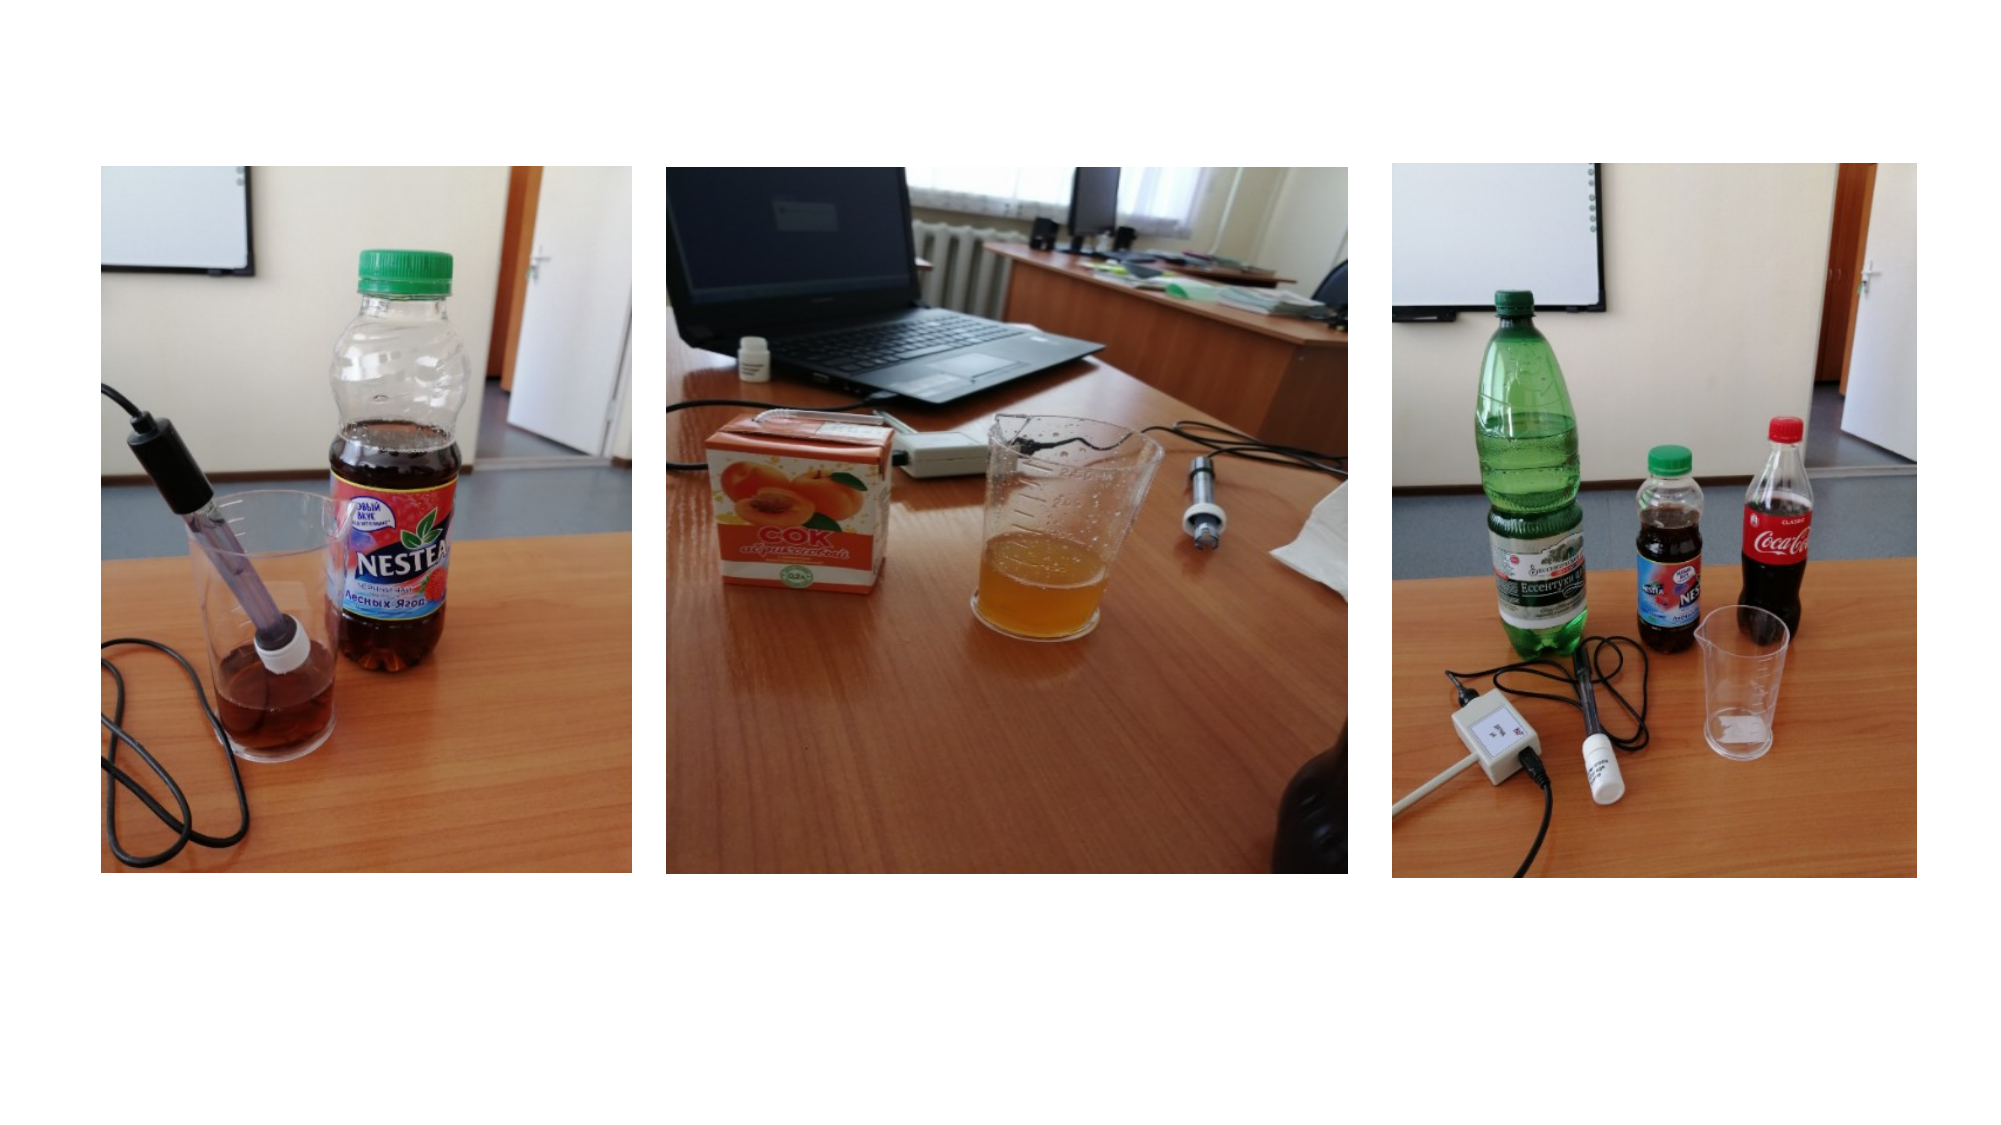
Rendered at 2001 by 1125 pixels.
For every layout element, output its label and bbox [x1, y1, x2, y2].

picture [665, 167, 1348, 874]
picture [1392, 163, 1917, 878]
picture [101, 166, 632, 874]
